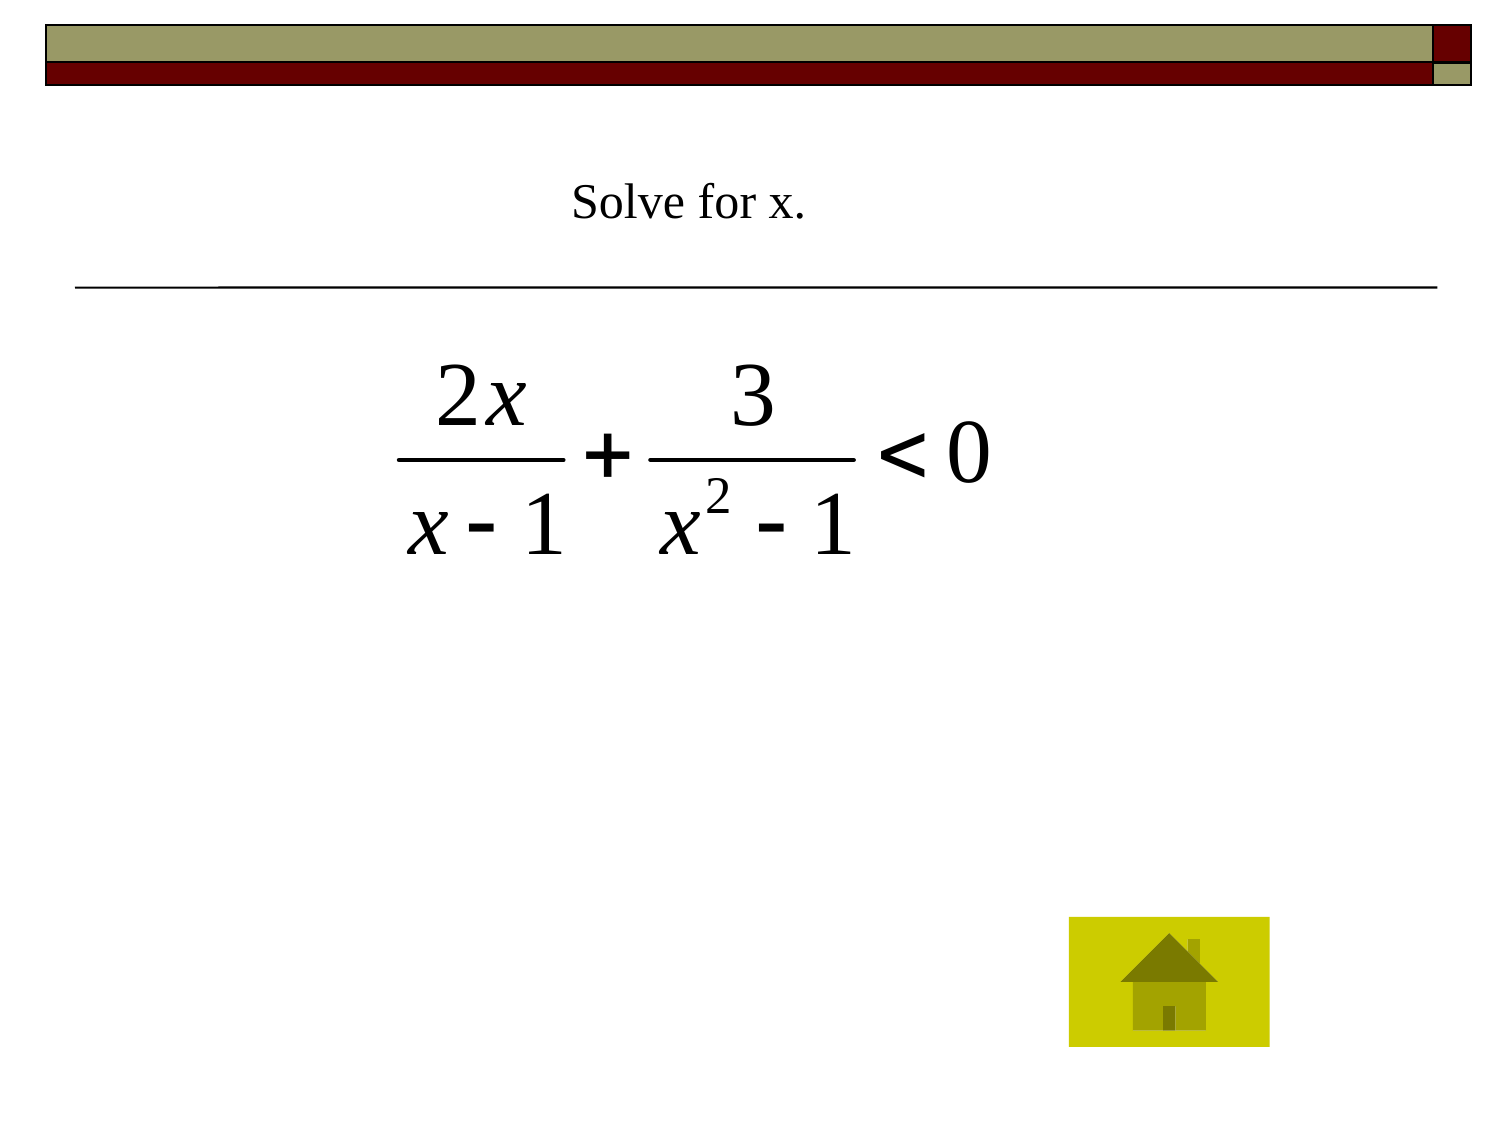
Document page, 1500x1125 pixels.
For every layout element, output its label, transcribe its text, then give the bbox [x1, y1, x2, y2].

text_box [1068, 916, 1270, 1047]
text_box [383, 337, 1009, 575]
text_box Solve for x. [556, 160, 821, 236]
